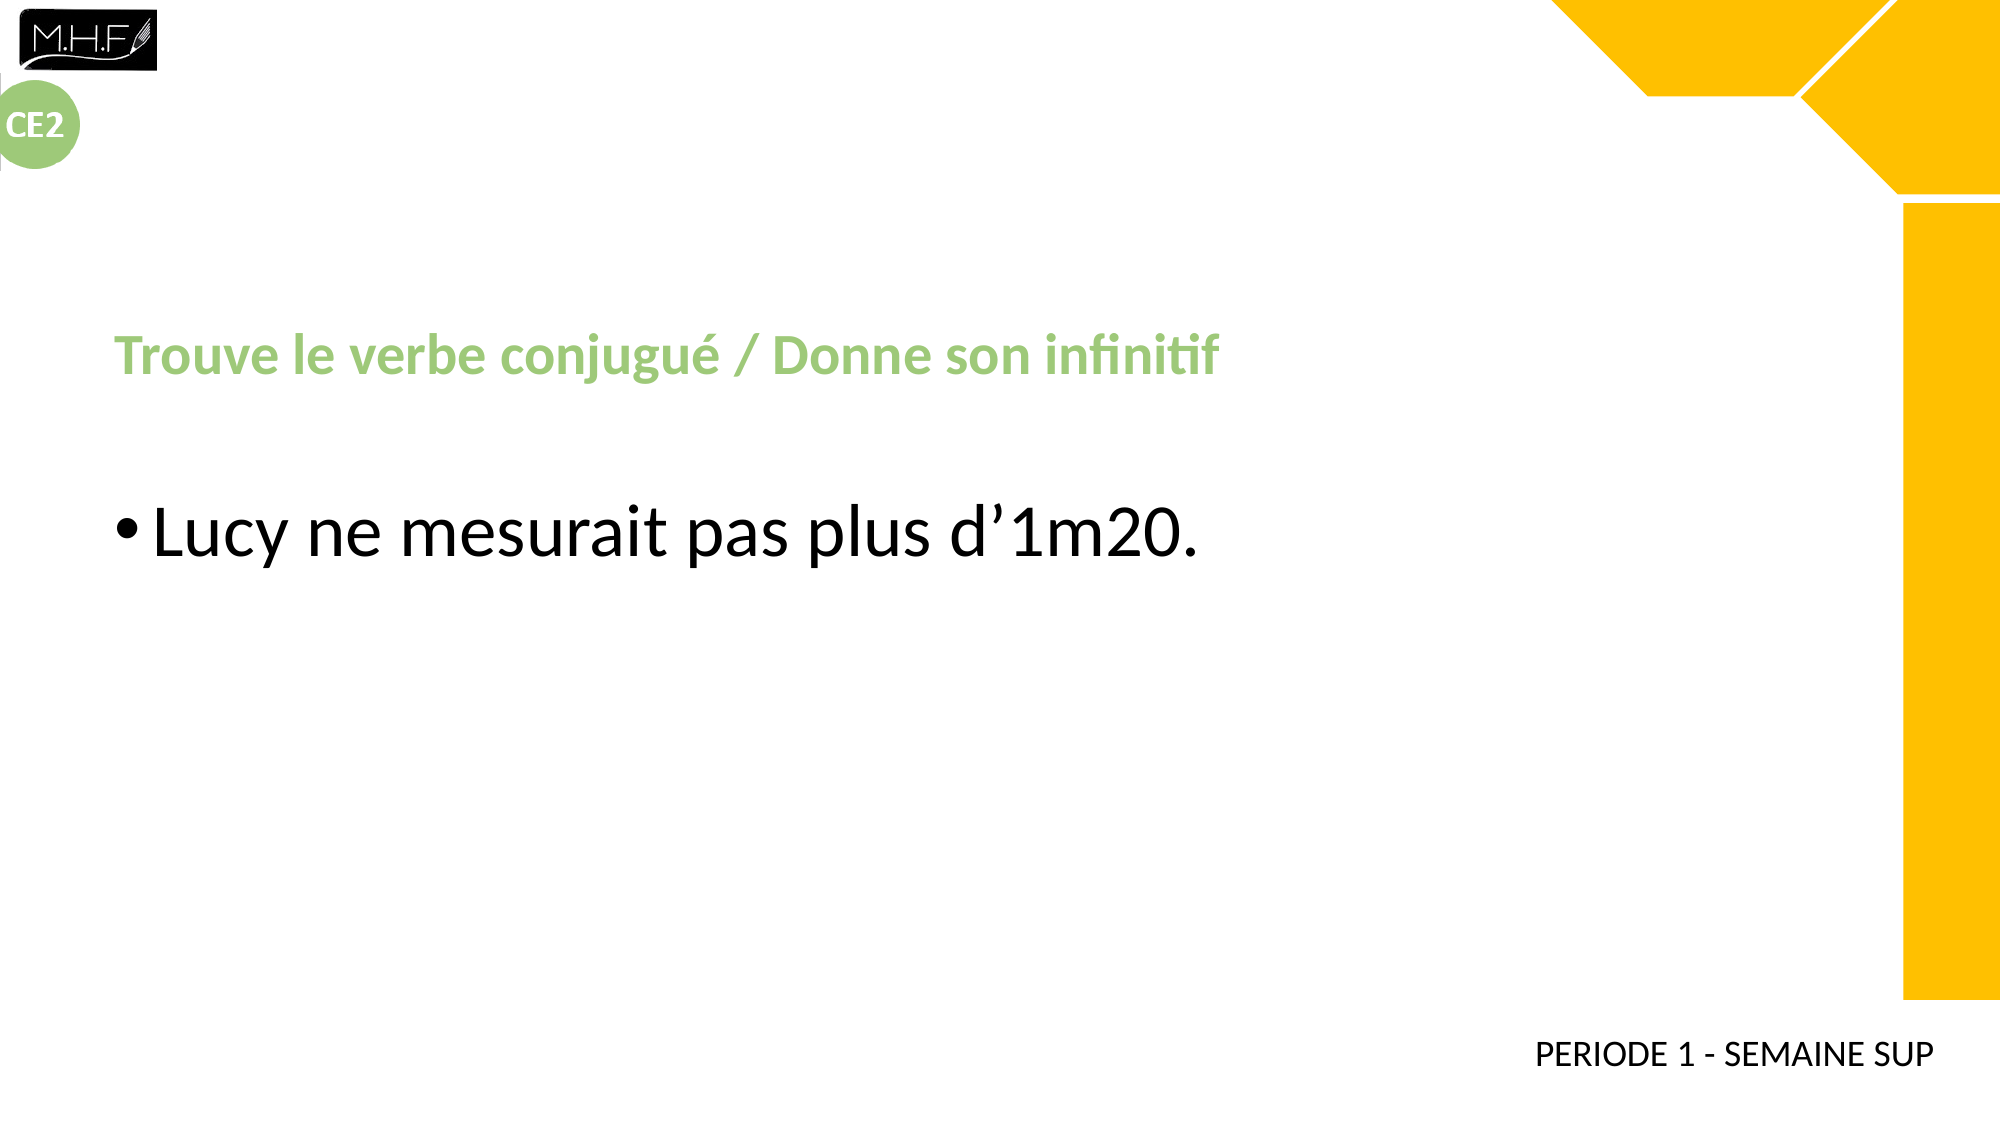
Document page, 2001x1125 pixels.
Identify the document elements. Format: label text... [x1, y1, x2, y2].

text_box [1902, 202, 2000, 1001]
text_box [1549, 0, 1892, 98]
text_box Trouve le verbe conjugué / Donne son infinitif Lucy ne mesurait pas plus d’1m20. [100, 316, 1931, 602]
picture [0, 7, 157, 171]
text_box PERIODE 1 - SEMAINE SUP [1362, 1021, 1967, 1082]
text_box [1799, 0, 2000, 196]
